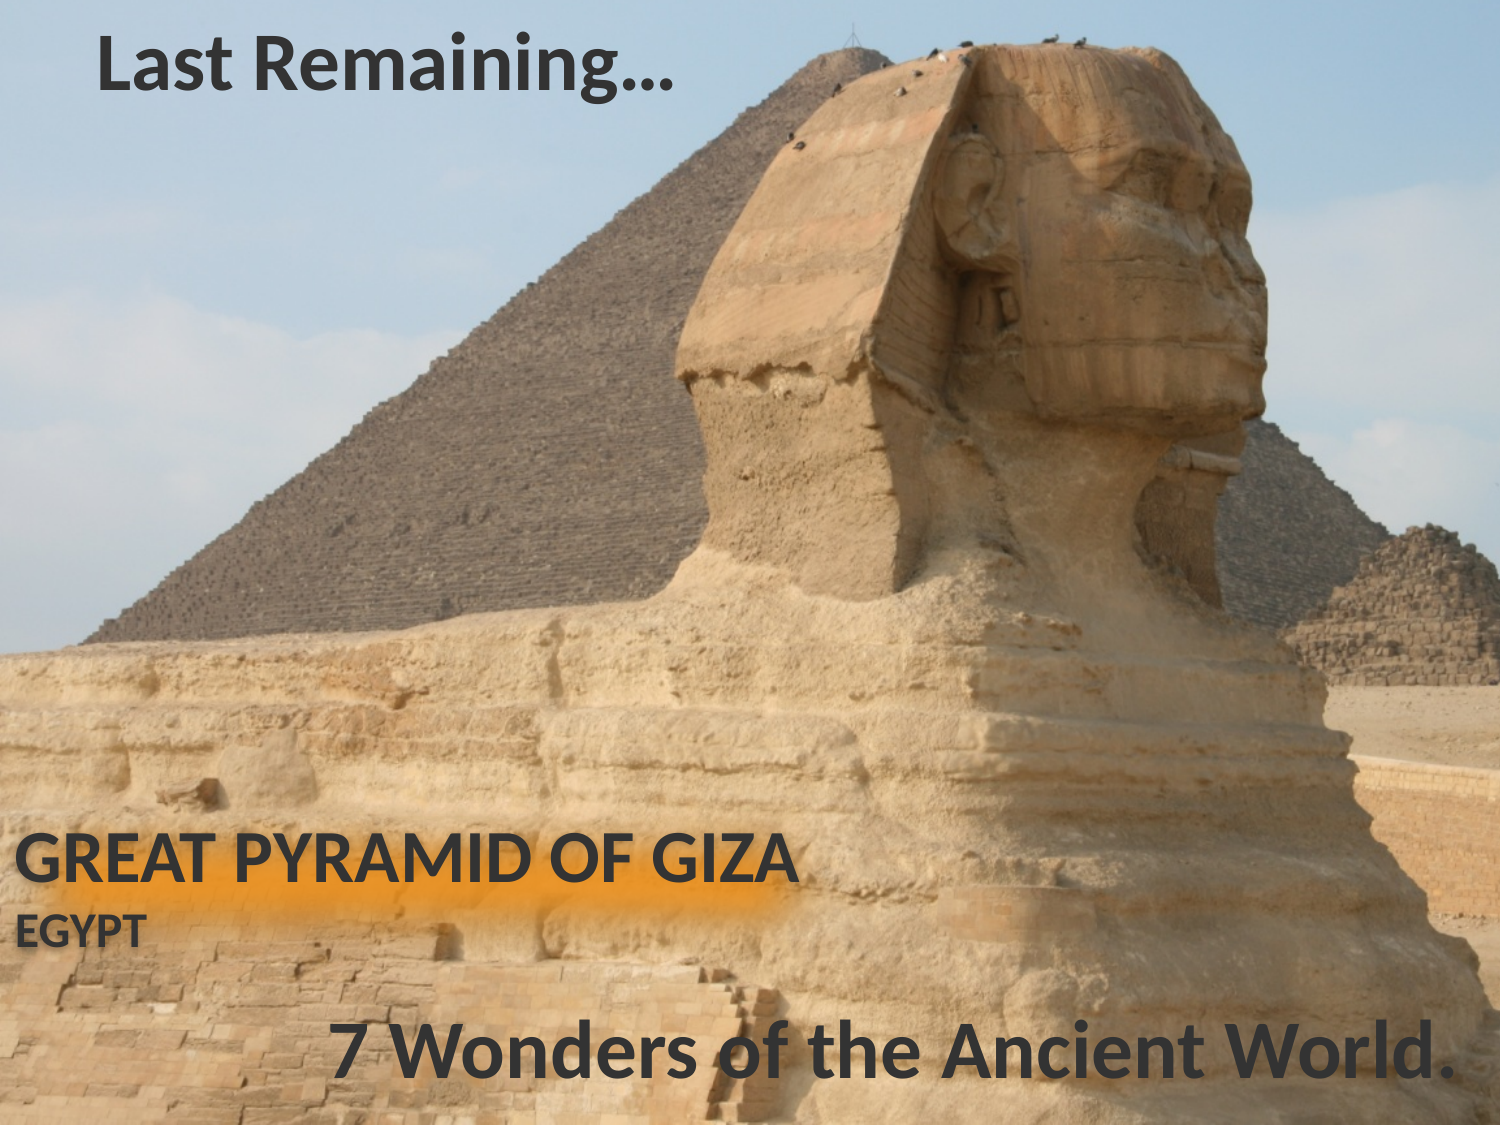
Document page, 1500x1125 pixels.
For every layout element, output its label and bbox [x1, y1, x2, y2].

list [0, 0, 1500, 1125]
